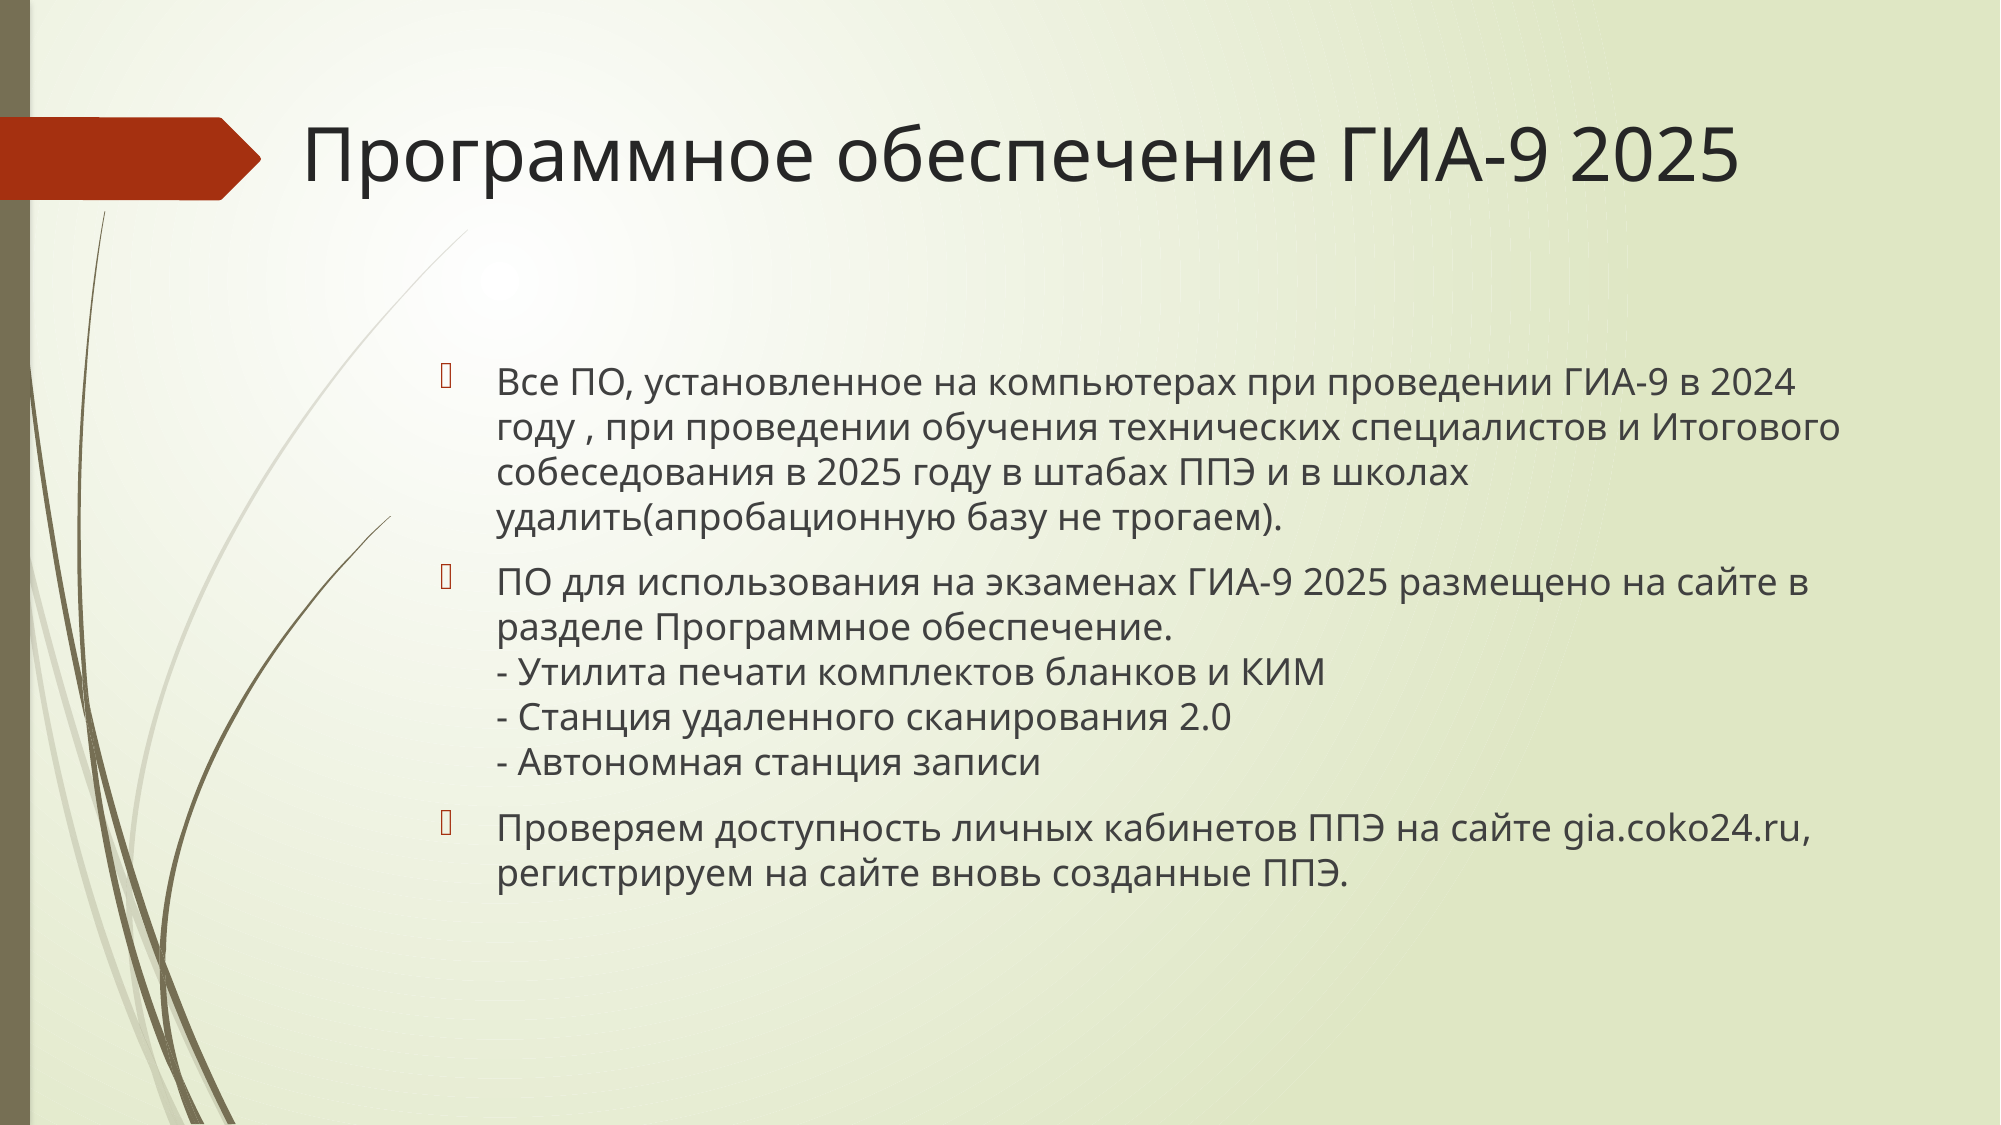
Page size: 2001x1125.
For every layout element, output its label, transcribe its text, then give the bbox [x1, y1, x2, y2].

list Все ПО, установленное на компьютерах при проведении ГИА-9 в 2024 году , при проведении обучения технических специалистов и Итогового собеседования в 2025 году в штабах ППЭ и в школах удалить(апробационную базу не трогаем). ПО для использования на экзаменах ГИА-9 2025 размещено на сайте в разделе Программное обеспечение. - Утилита печати комплектов бланков и КИМ - Станция удаленного сканирования 2.0 - Автономная станция записи Проверяем доступность личных кабинетов ППЭ на сайте gia.coko24.ru, регистрируем на сайте вновь созданные ППЭ. [424, 350, 1888, 970]
title Программное обеспечение ГИА-9 2025 [286, 98, 1867, 309]
